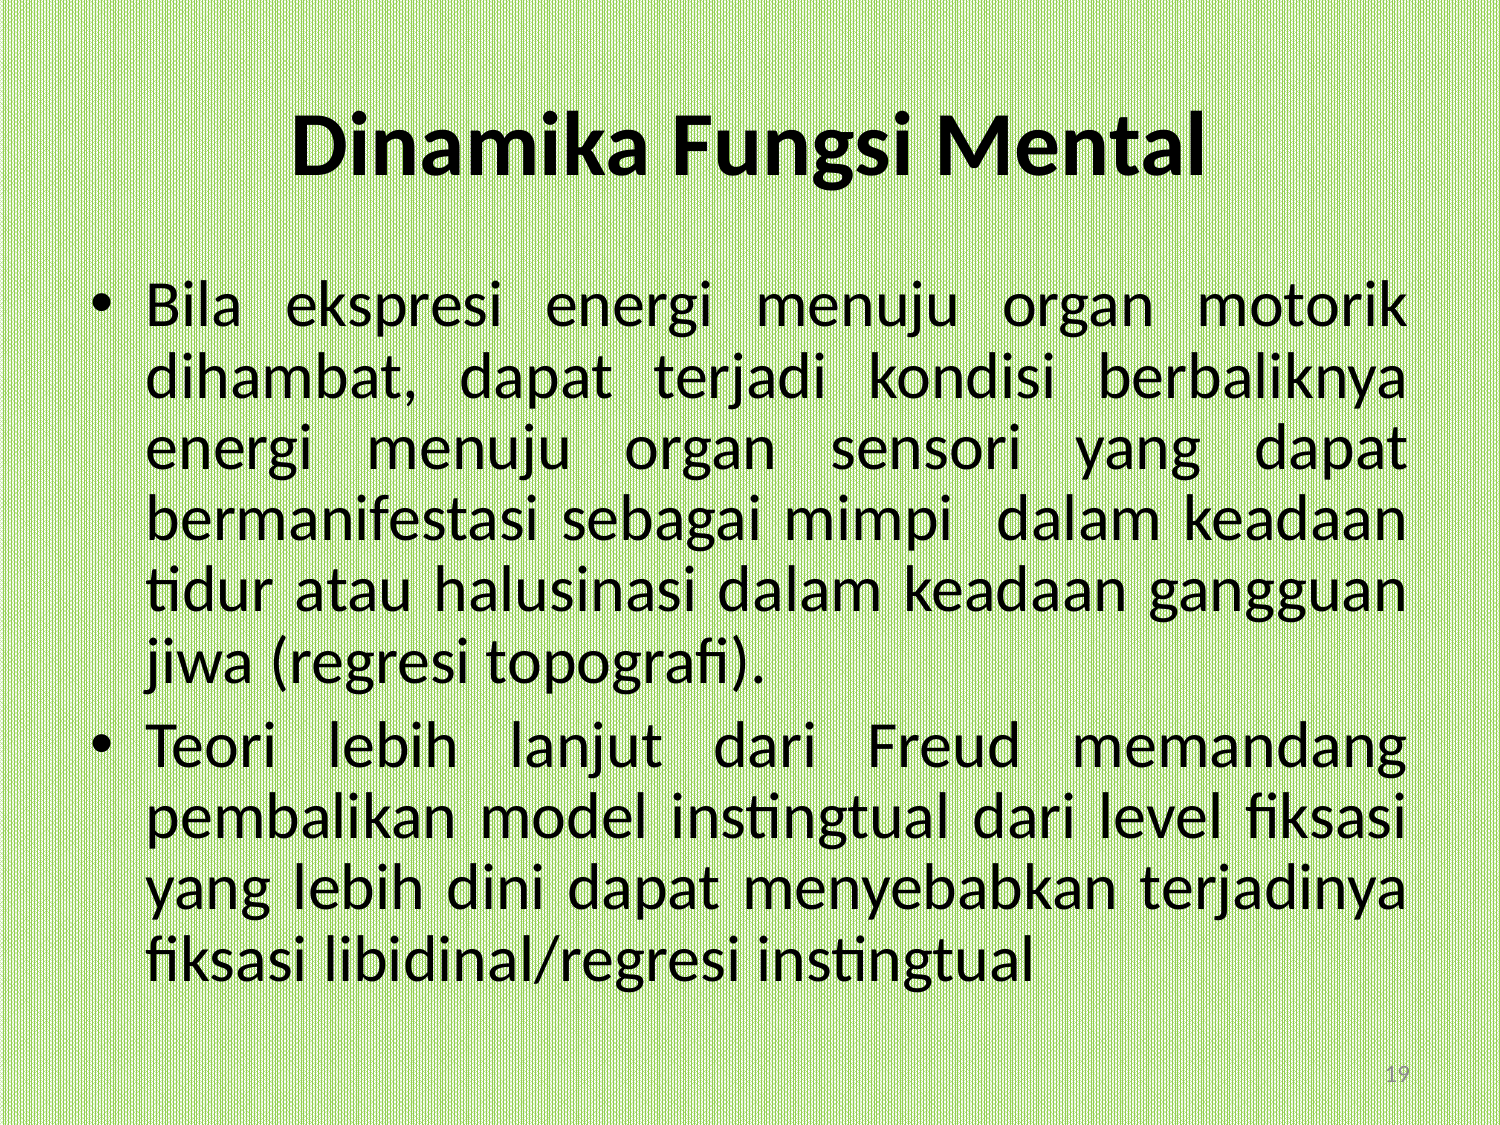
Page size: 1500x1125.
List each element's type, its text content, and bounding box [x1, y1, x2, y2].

slide_number 19 [1074, 1042, 1425, 1103]
title Dinamika Fungsi Mental [75, 45, 1425, 233]
list Bila ekspresi energi menuju organ motorik dihambat, dapat terjadi kondisi berbaliknya energi menuju organ sensori yang dapat bermanifestasi sebagai mimpi dalam keadaan tidur atau halusinasi dalam keadaan gangguan jiwa (regresi topografi). Teori lebih lanjut dari Freud memandang pembalikan model instingtual dari level fiksasi yang lebih dini dapat menyebabkan terjadinya fiksasi libidinal/regresi instingtual [75, 262, 1425, 1005]
